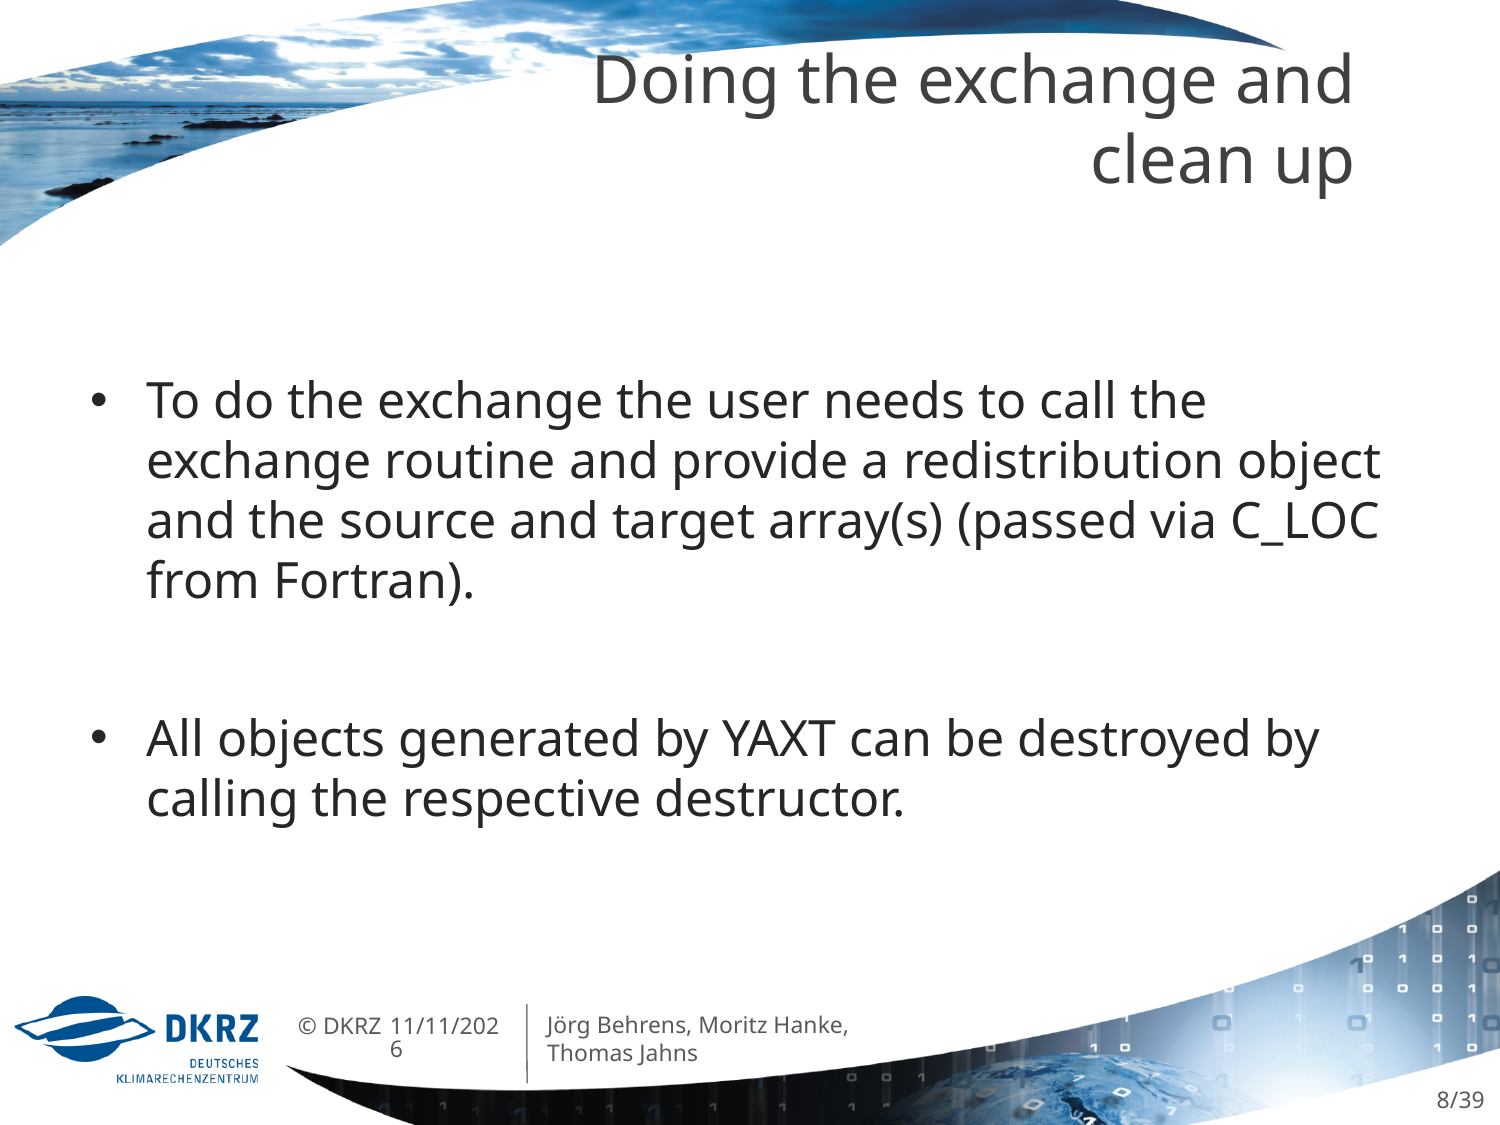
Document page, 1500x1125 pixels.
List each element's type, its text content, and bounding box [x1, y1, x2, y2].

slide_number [375, 1004, 528, 1052]
slide_number 8 [1333, 1078, 1465, 1125]
title Doing the exchange and clean up [480, 70, 1372, 165]
picture [0, 0, 1288, 246]
list To do the exchange the user needs to call the exchange routine and provide a redistribution object and the source and target array(s) (passed via C_LOC from Fortran). All objects generated by YAXT can be destroyed by calling the respective destructor. [74, 210, 1426, 985]
footer Jörg Behrens, Moritz Hanke, Thomas Jahns [532, 1003, 884, 1082]
picture [14, 996, 258, 1083]
picture [285, 867, 1500, 1125]
